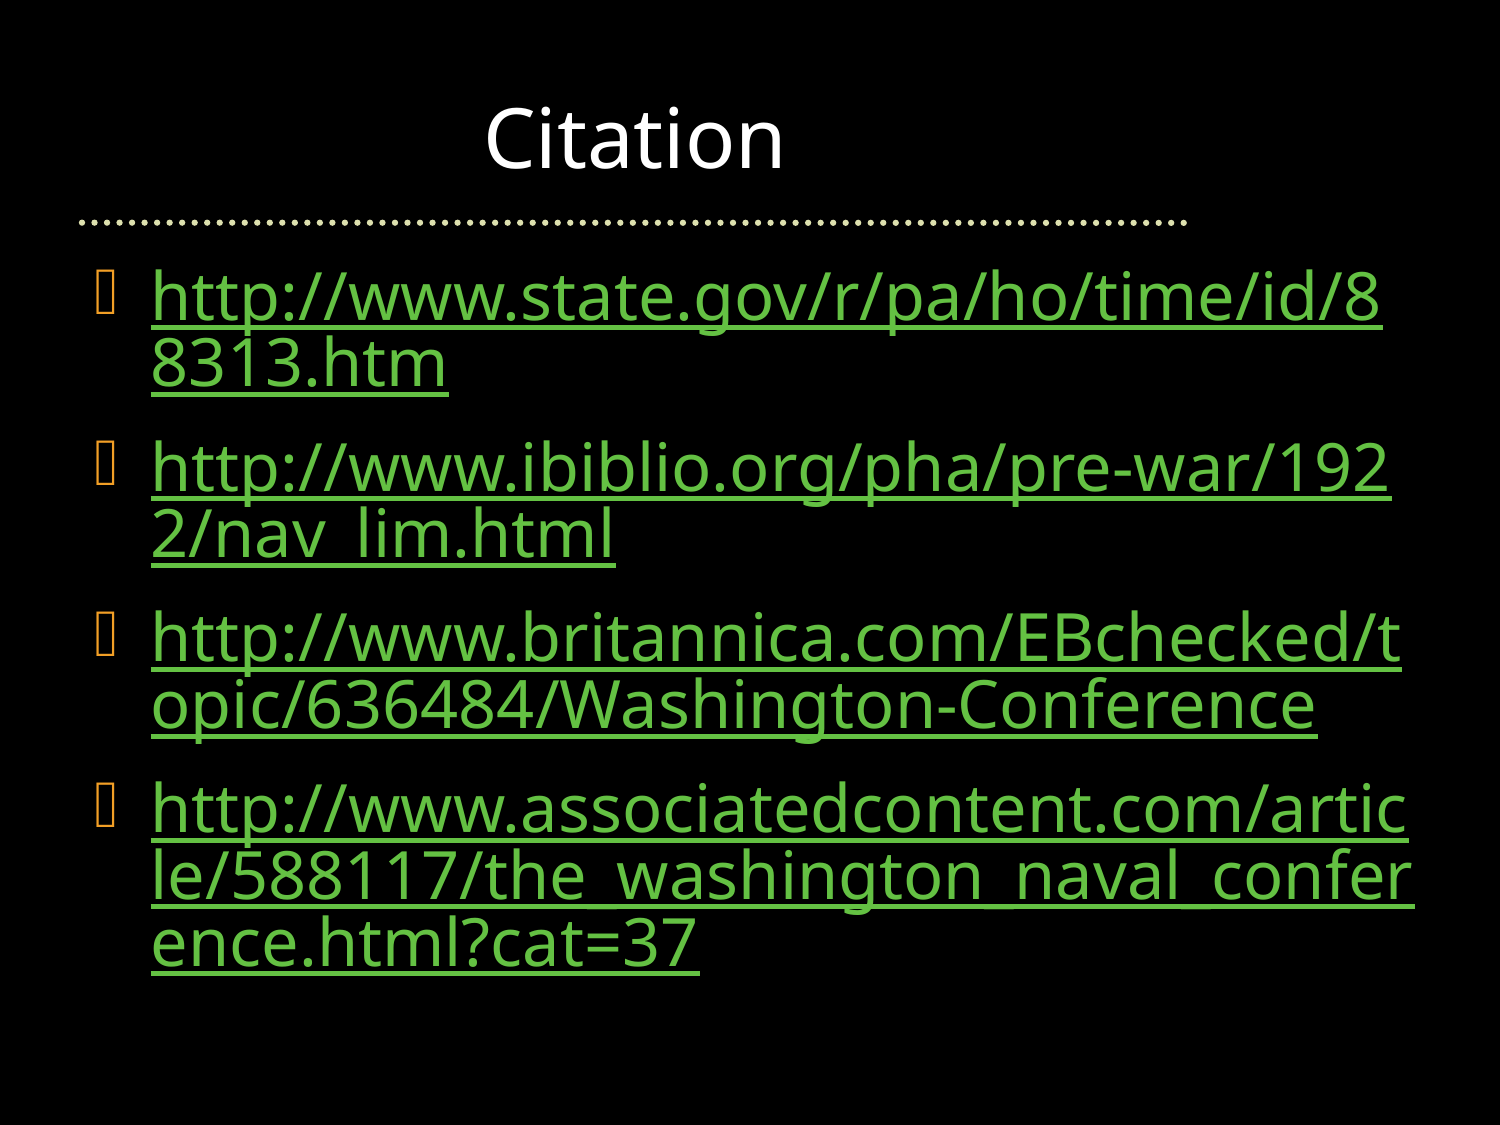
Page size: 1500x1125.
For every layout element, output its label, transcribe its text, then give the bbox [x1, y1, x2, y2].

list http://www.state.gov/r/pa/ho/time/id/88313.htm http://www.ibiblio.org/pha/pre-war/1922/nav_lim.html http://www.britannica.com/EBchecked/topic/636484/Washington-Conference http://www.associatedcontent.com/article/588117/the_washington_naval_conference.html?cat=37 [79, 246, 1430, 1005]
title Citation [75, 58, 1196, 211]
